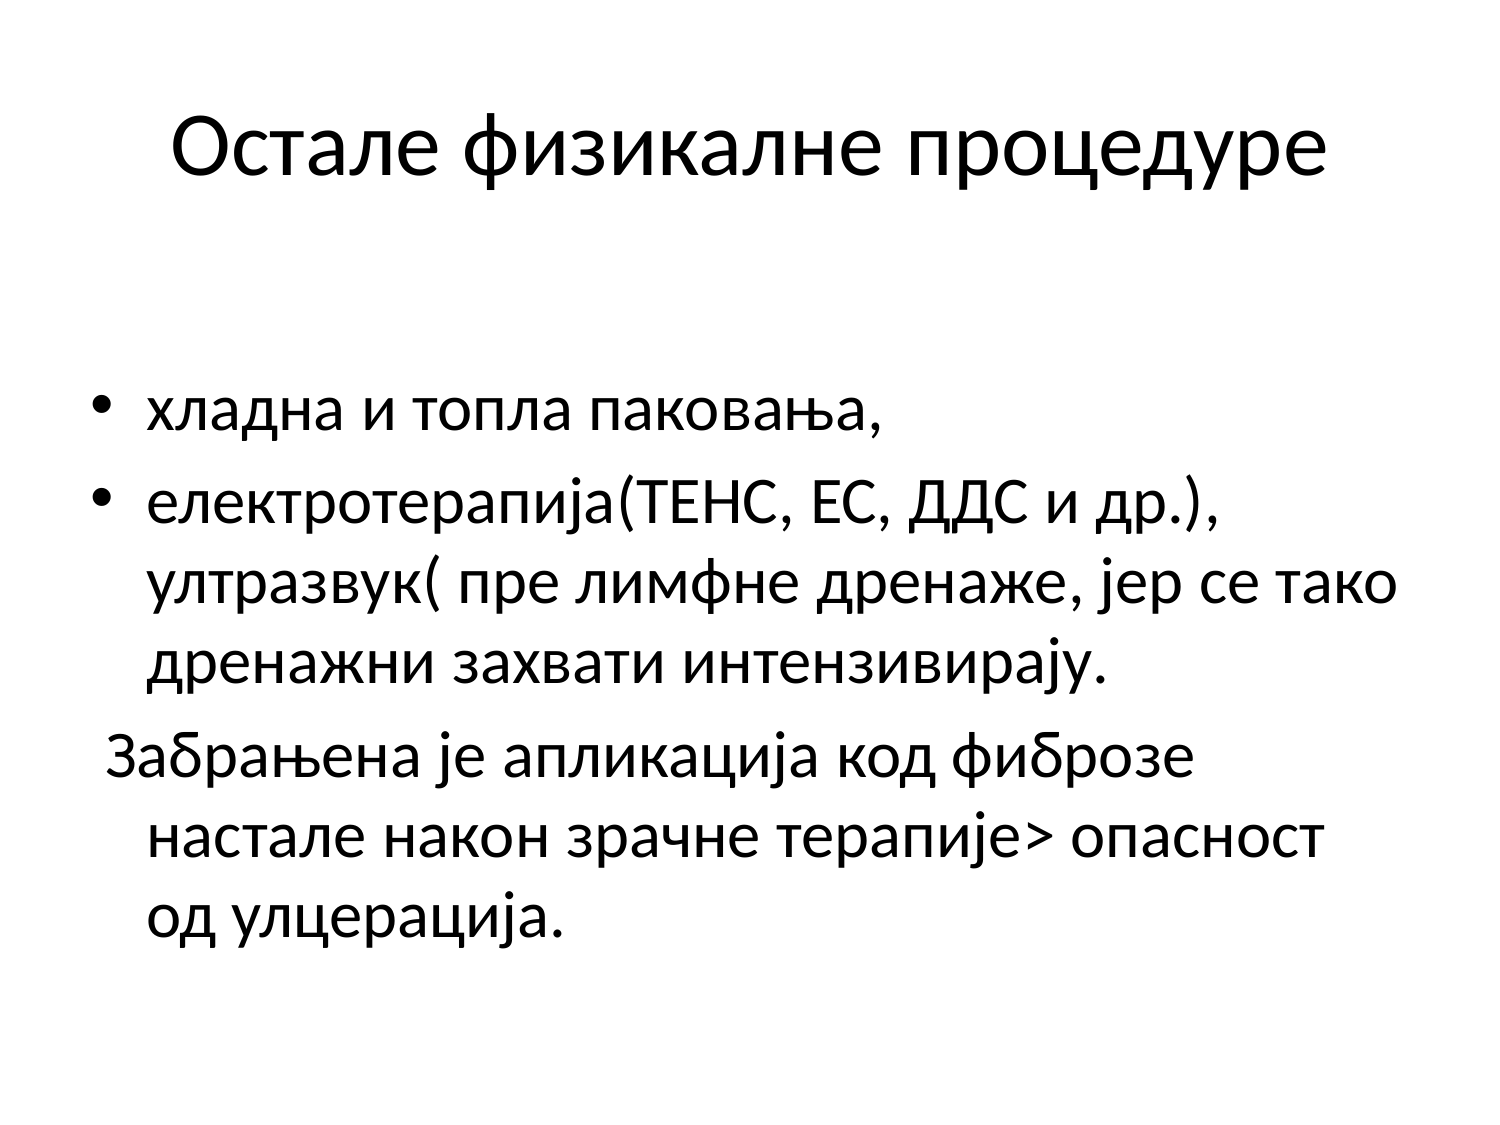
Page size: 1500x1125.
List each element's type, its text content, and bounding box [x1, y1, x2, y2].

title Остале физикалне процедуре [75, 45, 1425, 233]
list хладна и топла паковања, електротерапија(ТЕНС, ЕС, ДДС и др.), ултразвук( пре лимфне дренаже, јер се тако дренажни захвати интензивирају. Забрањена је апликација код фиброзе настале након зрачне терапије> опасност од улцерација. [75, 262, 1425, 1005]
